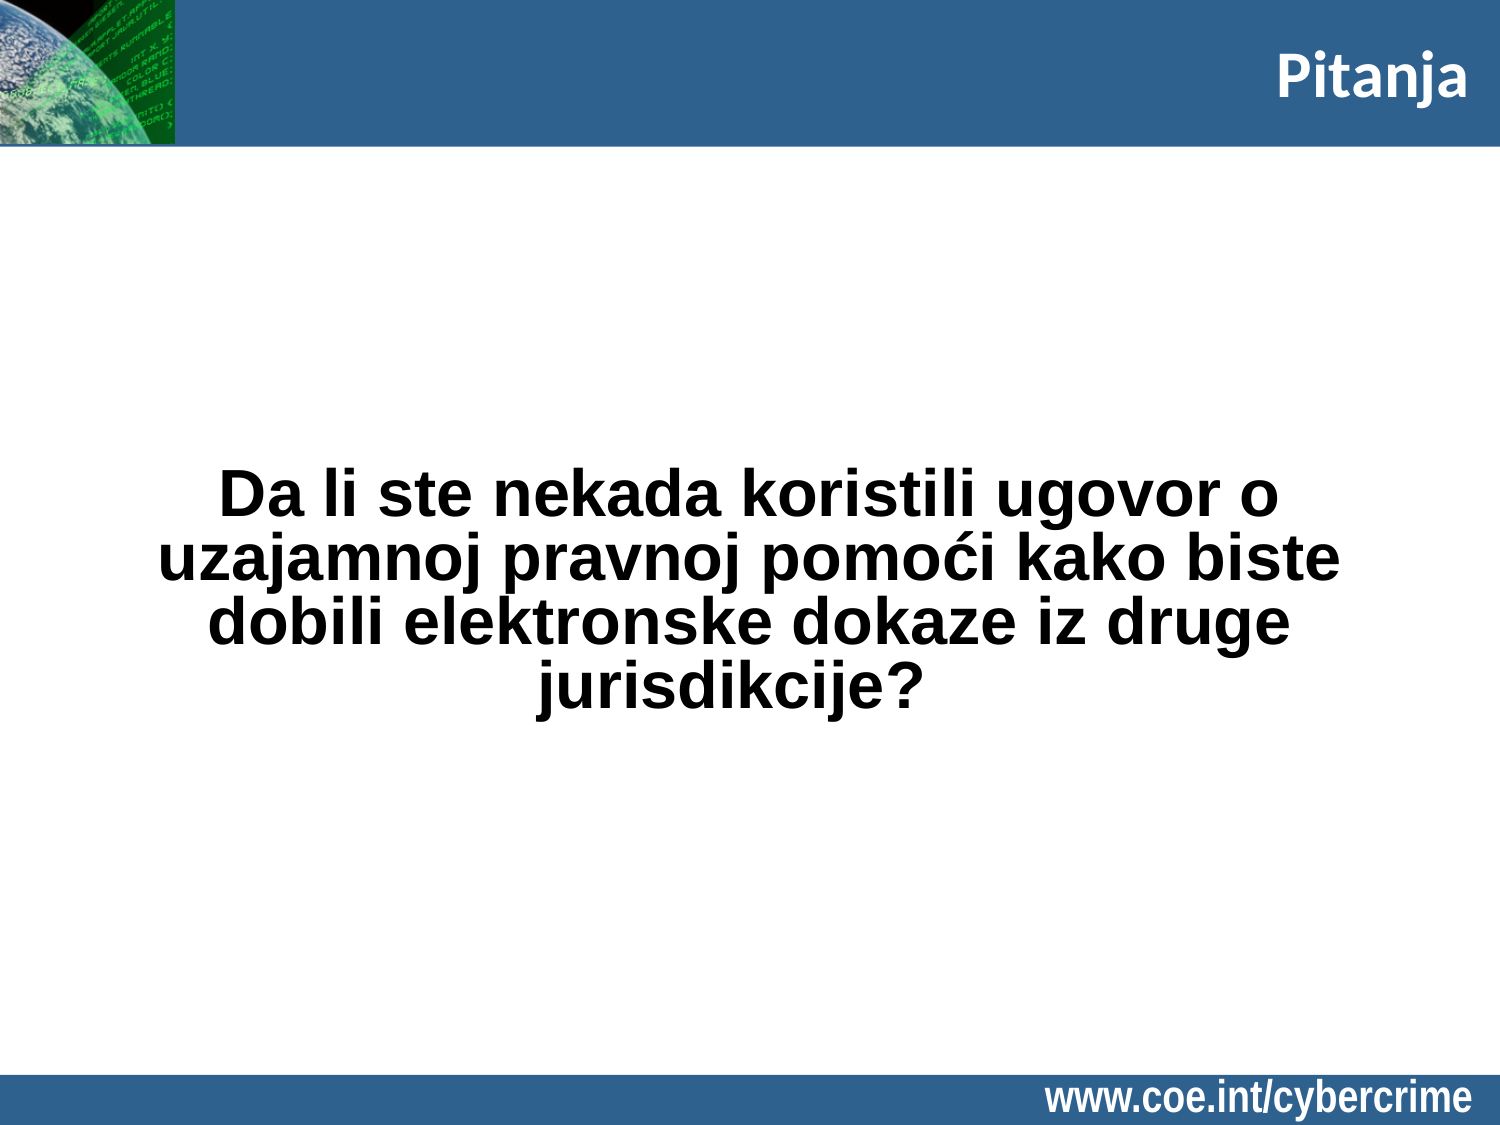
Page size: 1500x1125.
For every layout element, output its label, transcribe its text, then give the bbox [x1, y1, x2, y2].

text_box Da li ste nekada koristili ugovor o uzajamnoj pravnoj pomoći kako biste dobili elektronske dokaze iz druge jurisdikcije? [50, 457, 1450, 729]
text_box Pitanja [177, 0, 1500, 149]
text_box www.coe.int/cybercrime [1030, 1059, 1500, 1125]
text_box [0, 1073, 1030, 1125]
picture [0, 0, 175, 144]
